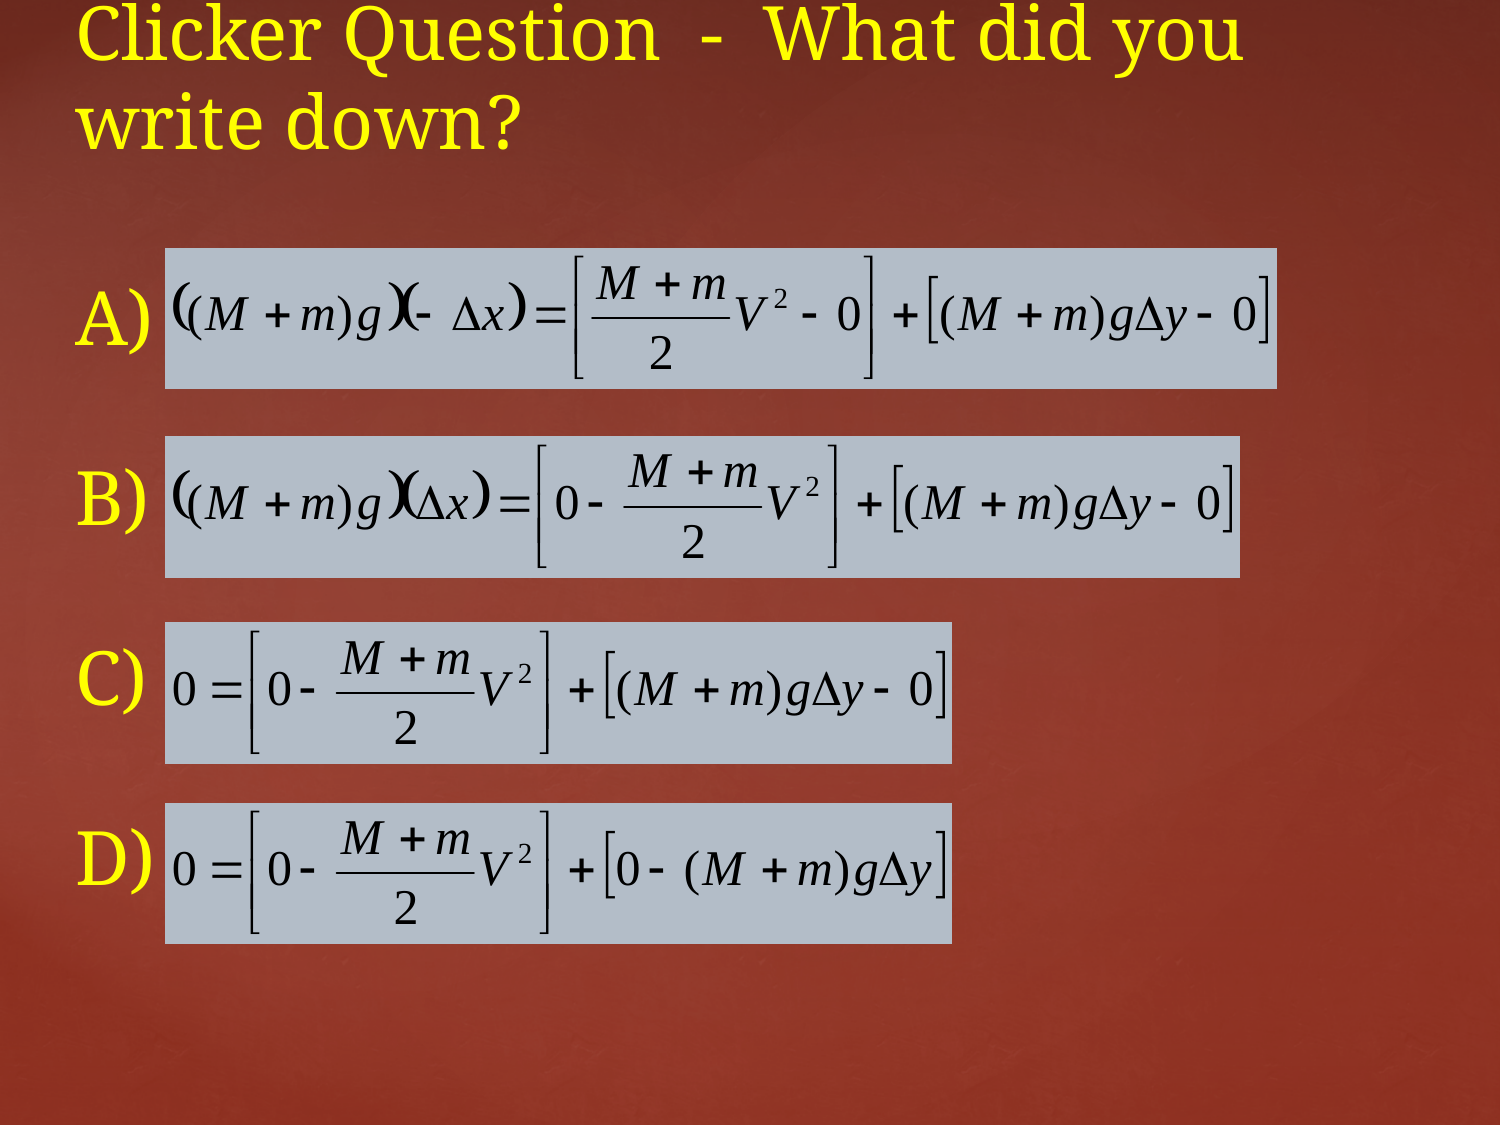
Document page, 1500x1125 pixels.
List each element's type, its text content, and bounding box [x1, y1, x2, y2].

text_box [164, 246, 1278, 390]
title Clicker Question - What did you write down? [60, 82, 1455, 173]
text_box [164, 621, 953, 765]
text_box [164, 801, 953, 945]
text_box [164, 435, 1241, 579]
text_box A) B) C) D) [59, 247, 1455, 908]
